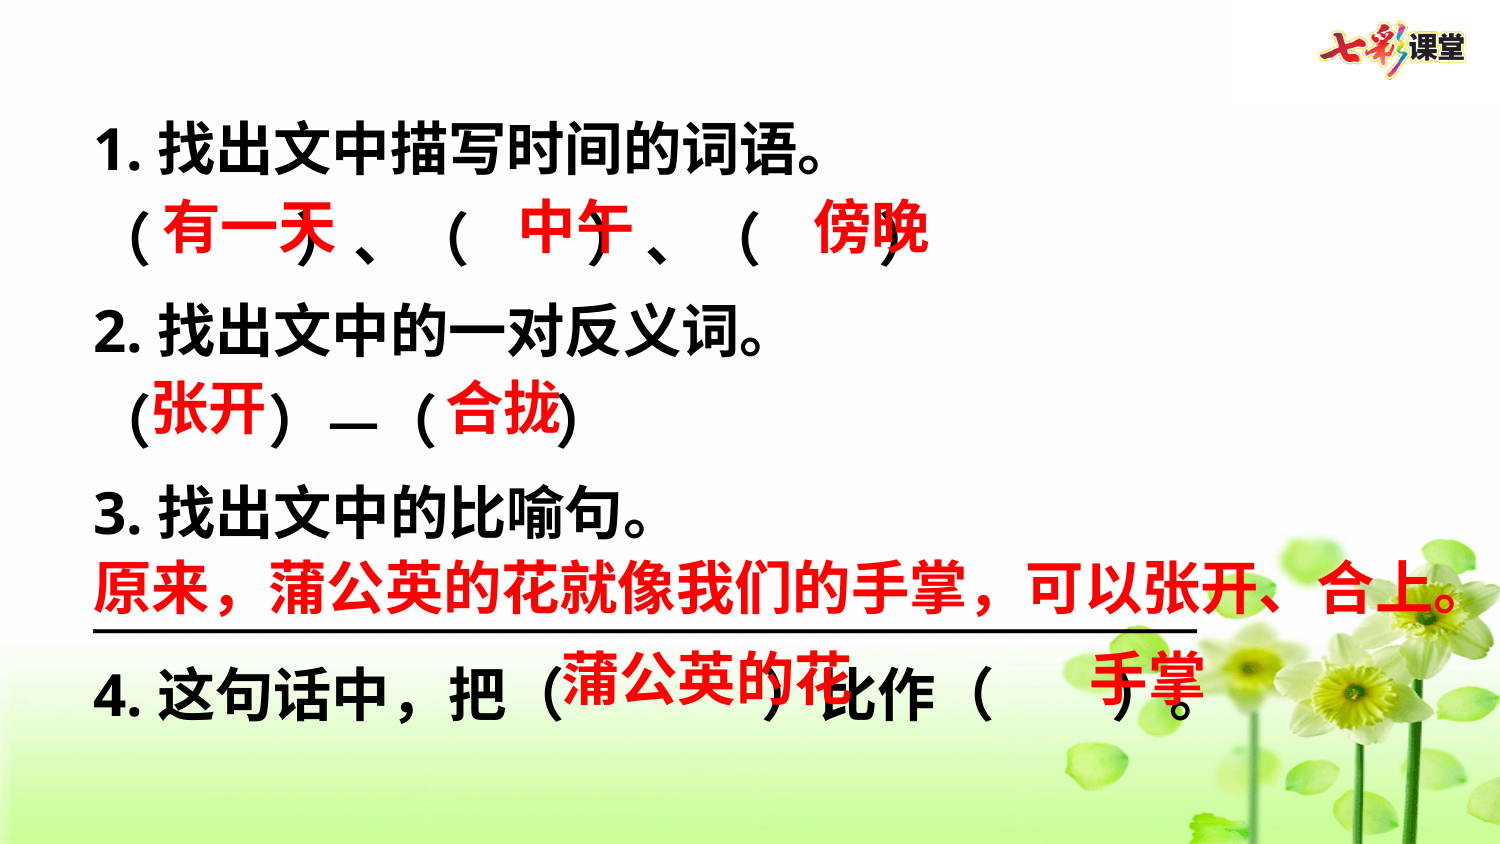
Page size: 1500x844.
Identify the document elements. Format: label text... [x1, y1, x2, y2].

text_box 蒲公英的花 [546, 634, 890, 720]
text_box 原来，蒲公英的花就像我们的手掌，可以张开、合上。 [79, 543, 1462, 629]
picture [0, 0, 1500, 844]
text_box 合拢 [430, 364, 584, 449]
text_box 傍晚 [798, 182, 951, 268]
text_box 1.找出文中描写时间的词语。 （ ）、（ ）、（ ） 2.找出文中的一对反义词。 （ ）—（ ） 3.找出文中的比喻句。 ______________________________________________ 4.这句话中，把（ ）比作（ ）。 [0, 83, 1495, 735]
text_box 有一天 [147, 182, 361, 268]
text_box 张开 [135, 364, 289, 449]
text_box 手掌 [1075, 634, 1228, 720]
text_box 中午 [503, 182, 669, 268]
